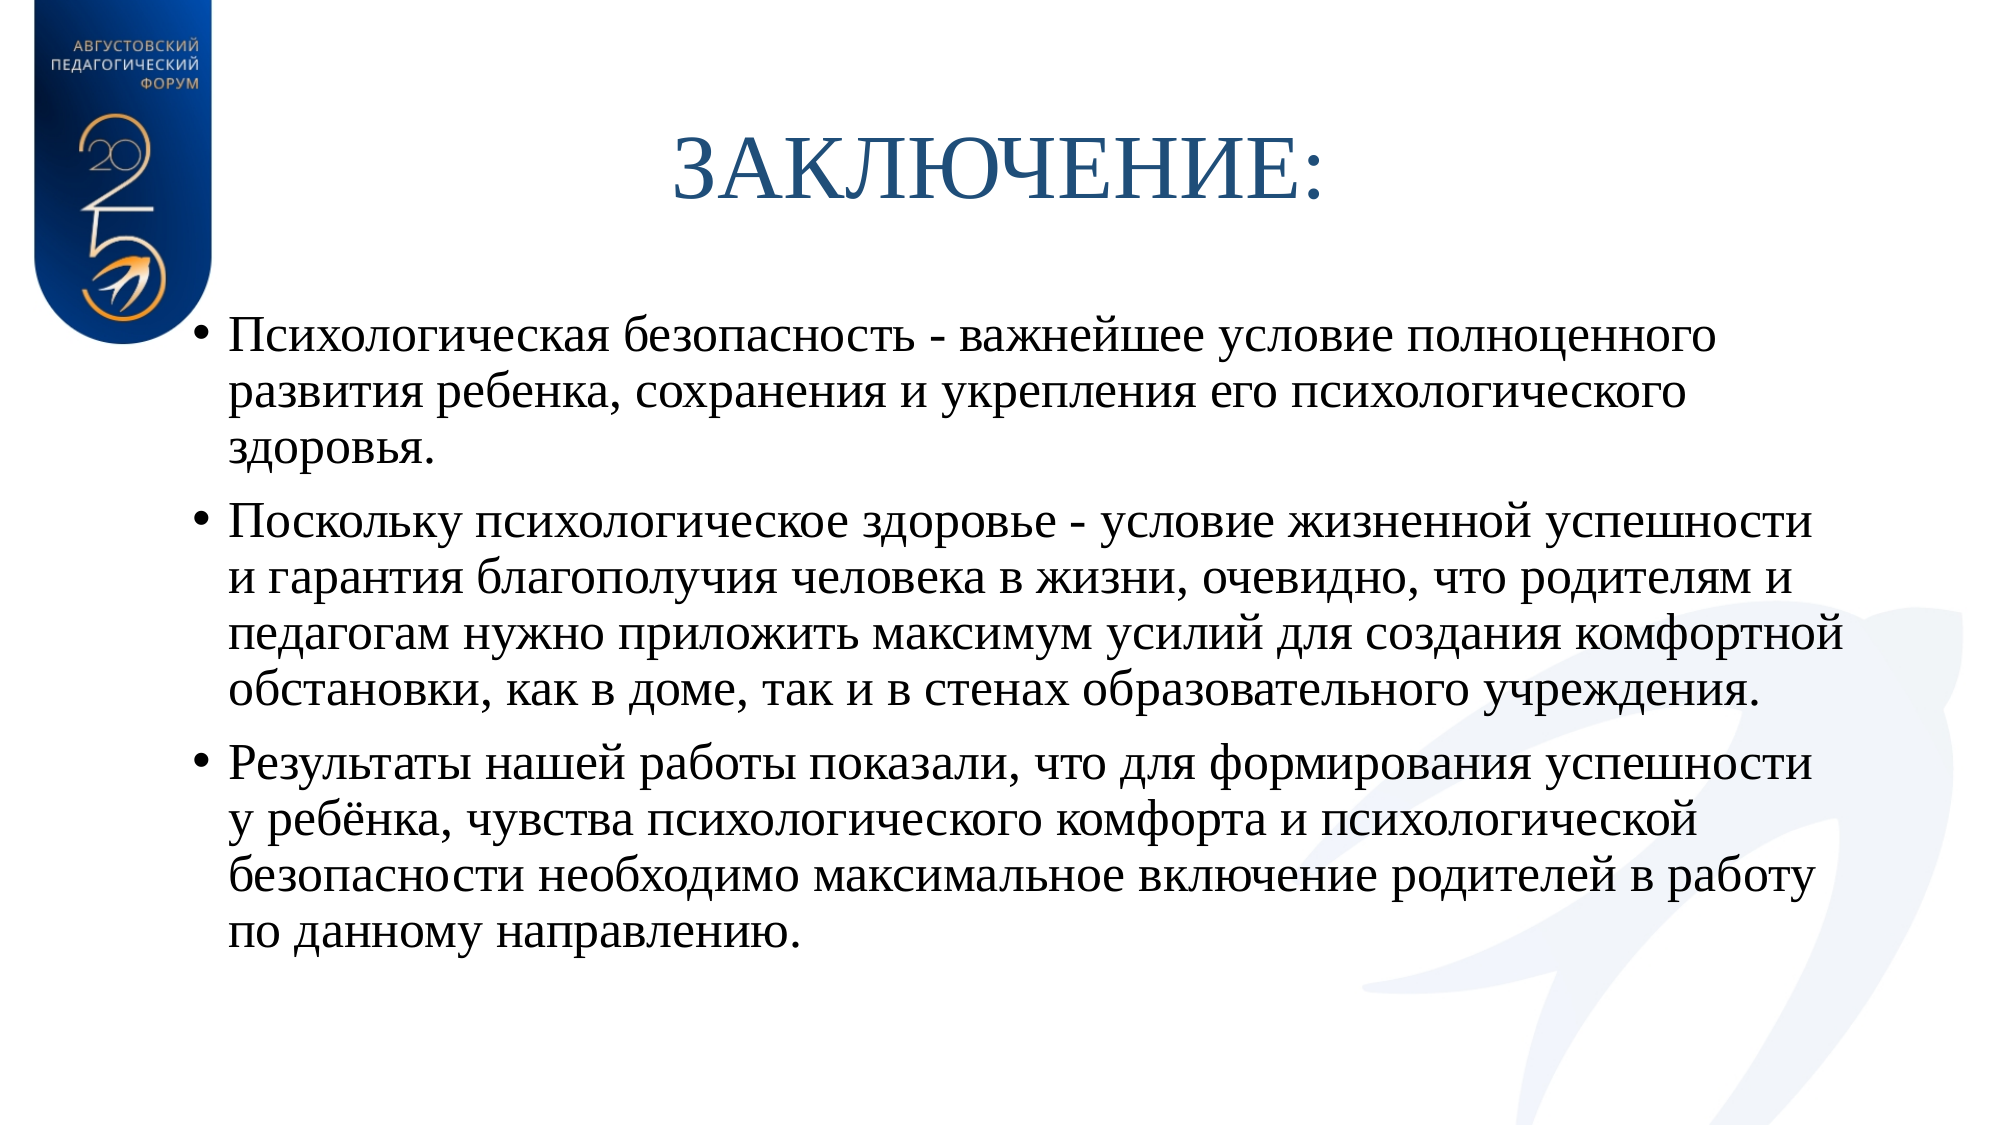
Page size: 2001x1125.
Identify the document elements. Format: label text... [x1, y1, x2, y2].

title ЗАКЛЮЧЕНИЕ: [137, 59, 1863, 278]
picture [0, 0, 2001, 1125]
list Психологическая безопасность - важнейшее условие полноценного развития ребенка, сохранения и укрепления его психологического здоровья. Поскольку психологическое здоровье - условие жизненной успешности и гарантия благополучия человека в жизни, очевидно, что родителям и педагогам нужно приложить максимум усилий для создания комфортной обстановки, как в доме, так и в стенах образовательного учреждения. Результаты нашей работы показали, что для формирования успешности у ребёнка, чувства психологического комфорта и психологической безопасности необходимо максимальное включение родителей в работу по данному направлению. [177, 299, 1863, 1014]
